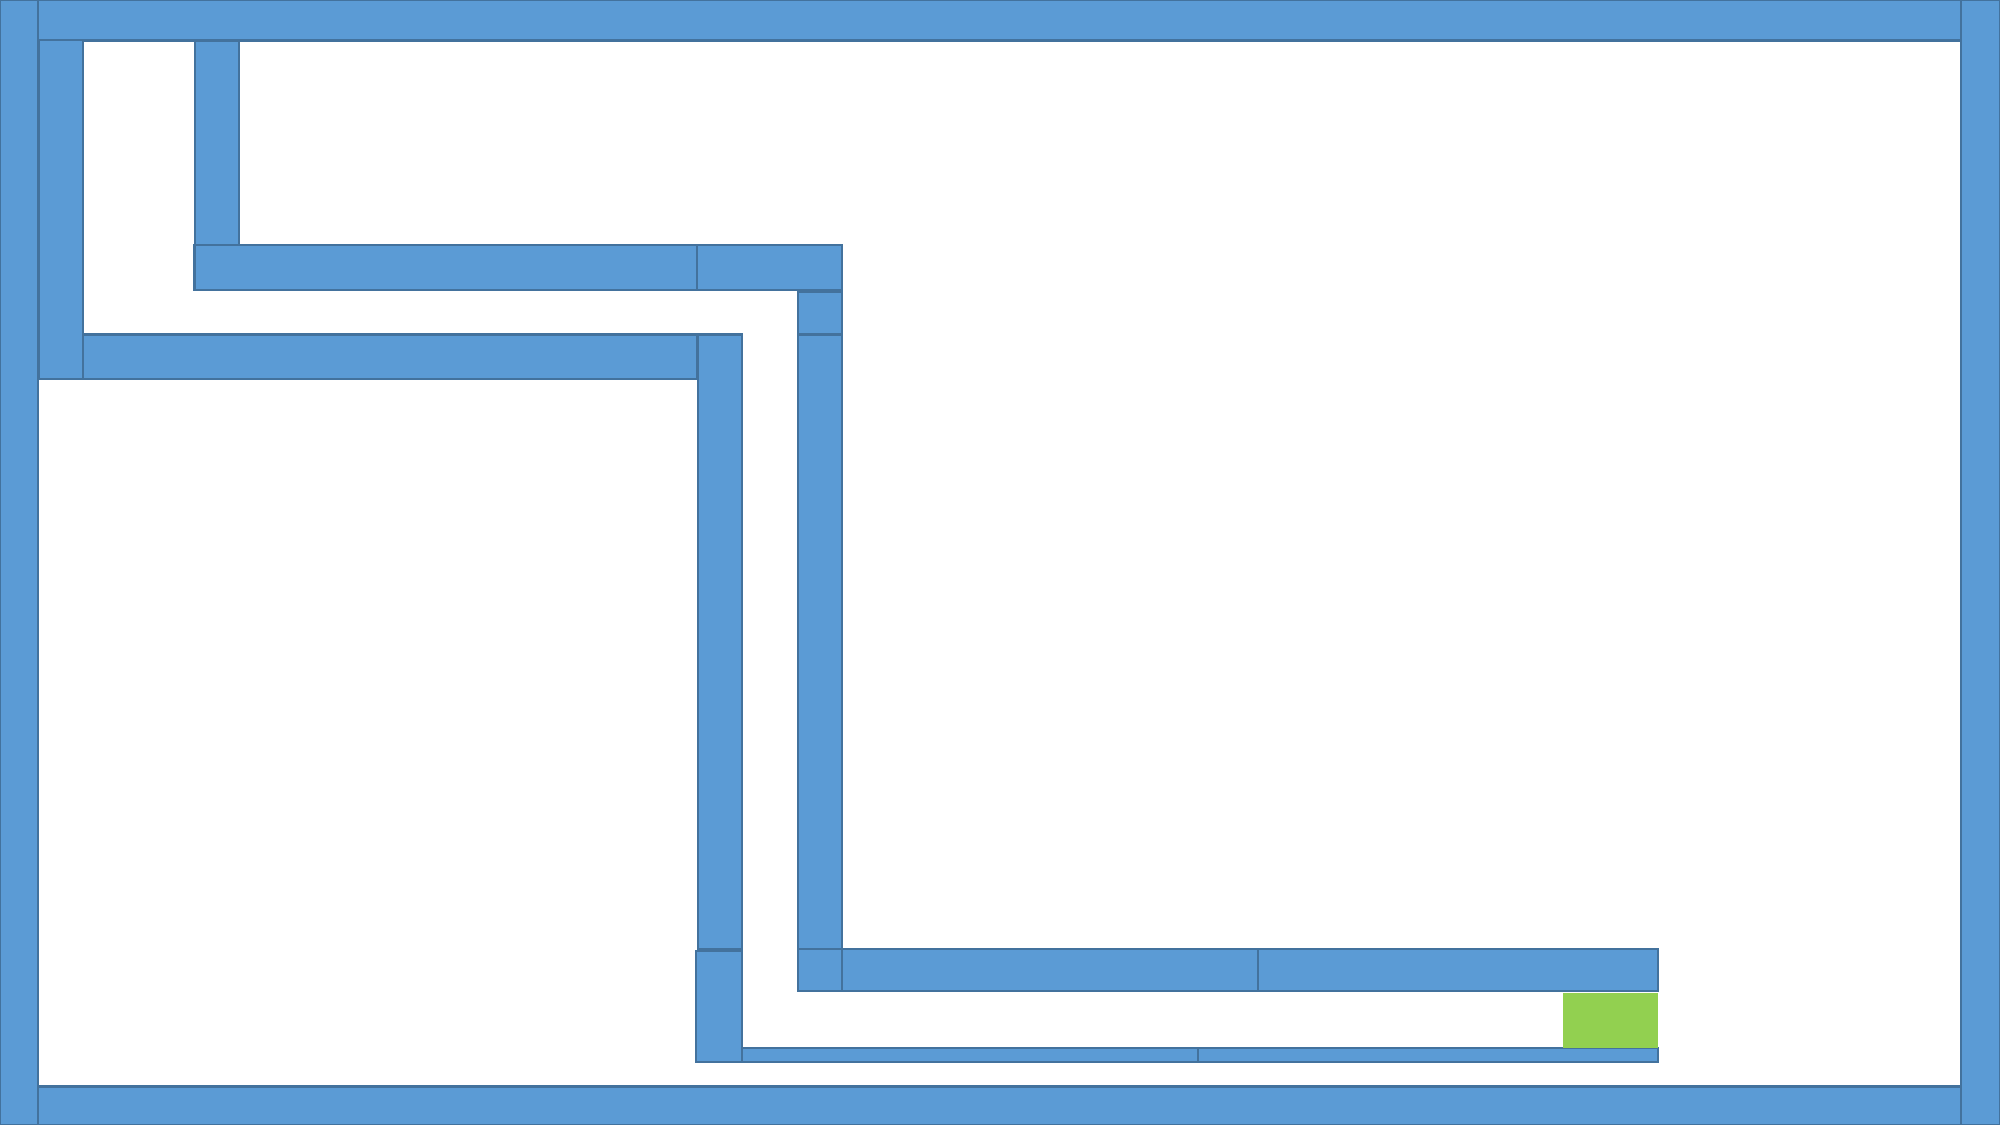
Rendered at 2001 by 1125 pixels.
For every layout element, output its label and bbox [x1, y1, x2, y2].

text_box [797, 291, 843, 336]
text_box [82, 333, 697, 380]
text_box [1197, 1047, 1659, 1063]
text_box [37, 1085, 1962, 1125]
text_box [1562, 992, 1659, 1049]
text_box [797, 336, 843, 948]
text_box [696, 244, 843, 291]
text_box [37, 0, 1962, 42]
text_box [843, 948, 1257, 992]
text_box [741, 1047, 1197, 1063]
text_box [797, 948, 843, 992]
text_box [194, 39, 240, 246]
text_box [37, 39, 84, 380]
text_box [695, 950, 743, 1063]
text_box [193, 244, 696, 291]
text_box [1960, 0, 2000, 1125]
text_box [0, 0, 39, 1125]
text_box [697, 333, 743, 950]
text_box [1257, 948, 1659, 992]
